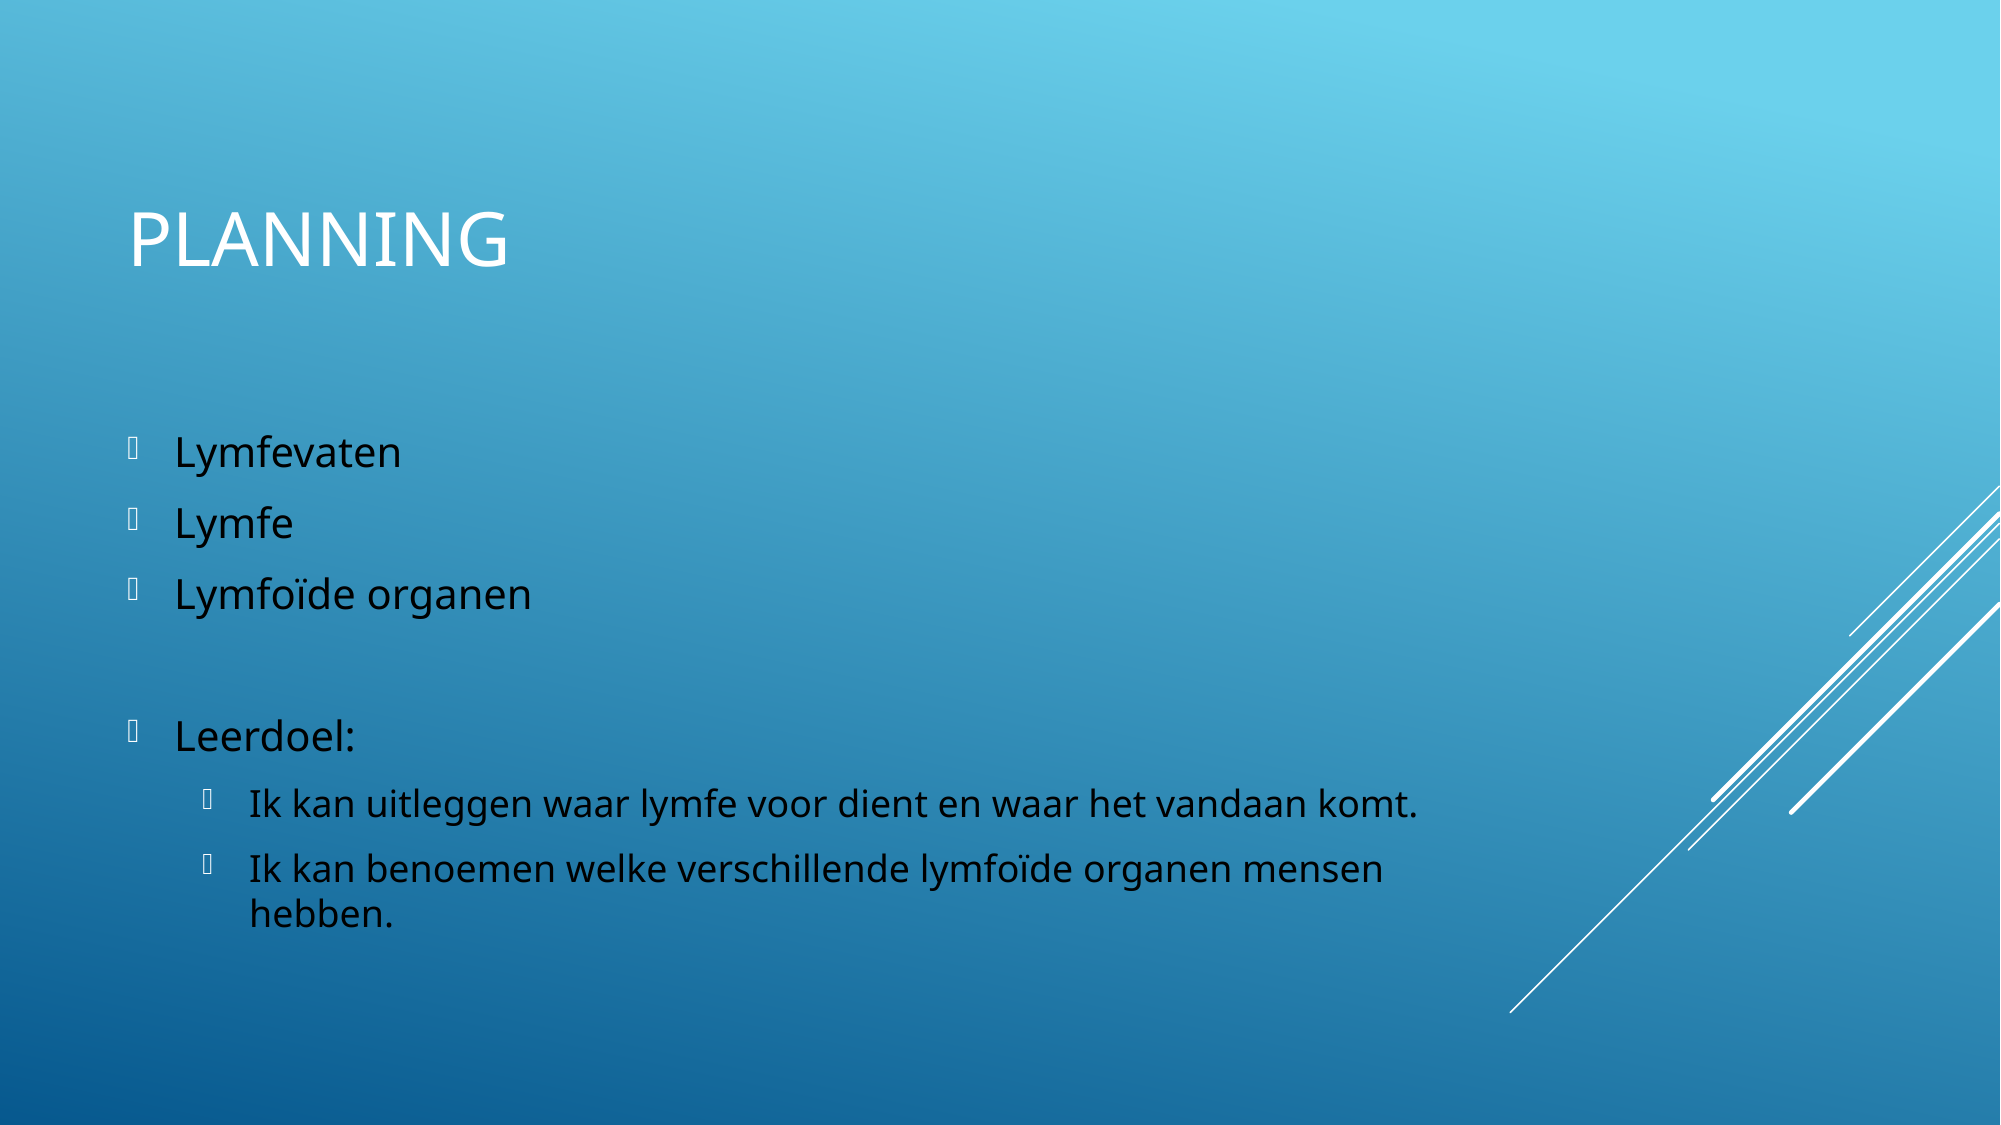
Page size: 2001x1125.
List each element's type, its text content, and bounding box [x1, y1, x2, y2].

list Lymfevaten Lymfe Lymfoïde organen Leerdoel: Ik kan uitleggen waar lymfe voor dient en waar het vandaan komt. Ik kan benoemen welke verschillende lymfoïde organen mensen hebben. [112, 419, 1513, 1013]
title planning [112, 112, 1513, 360]
